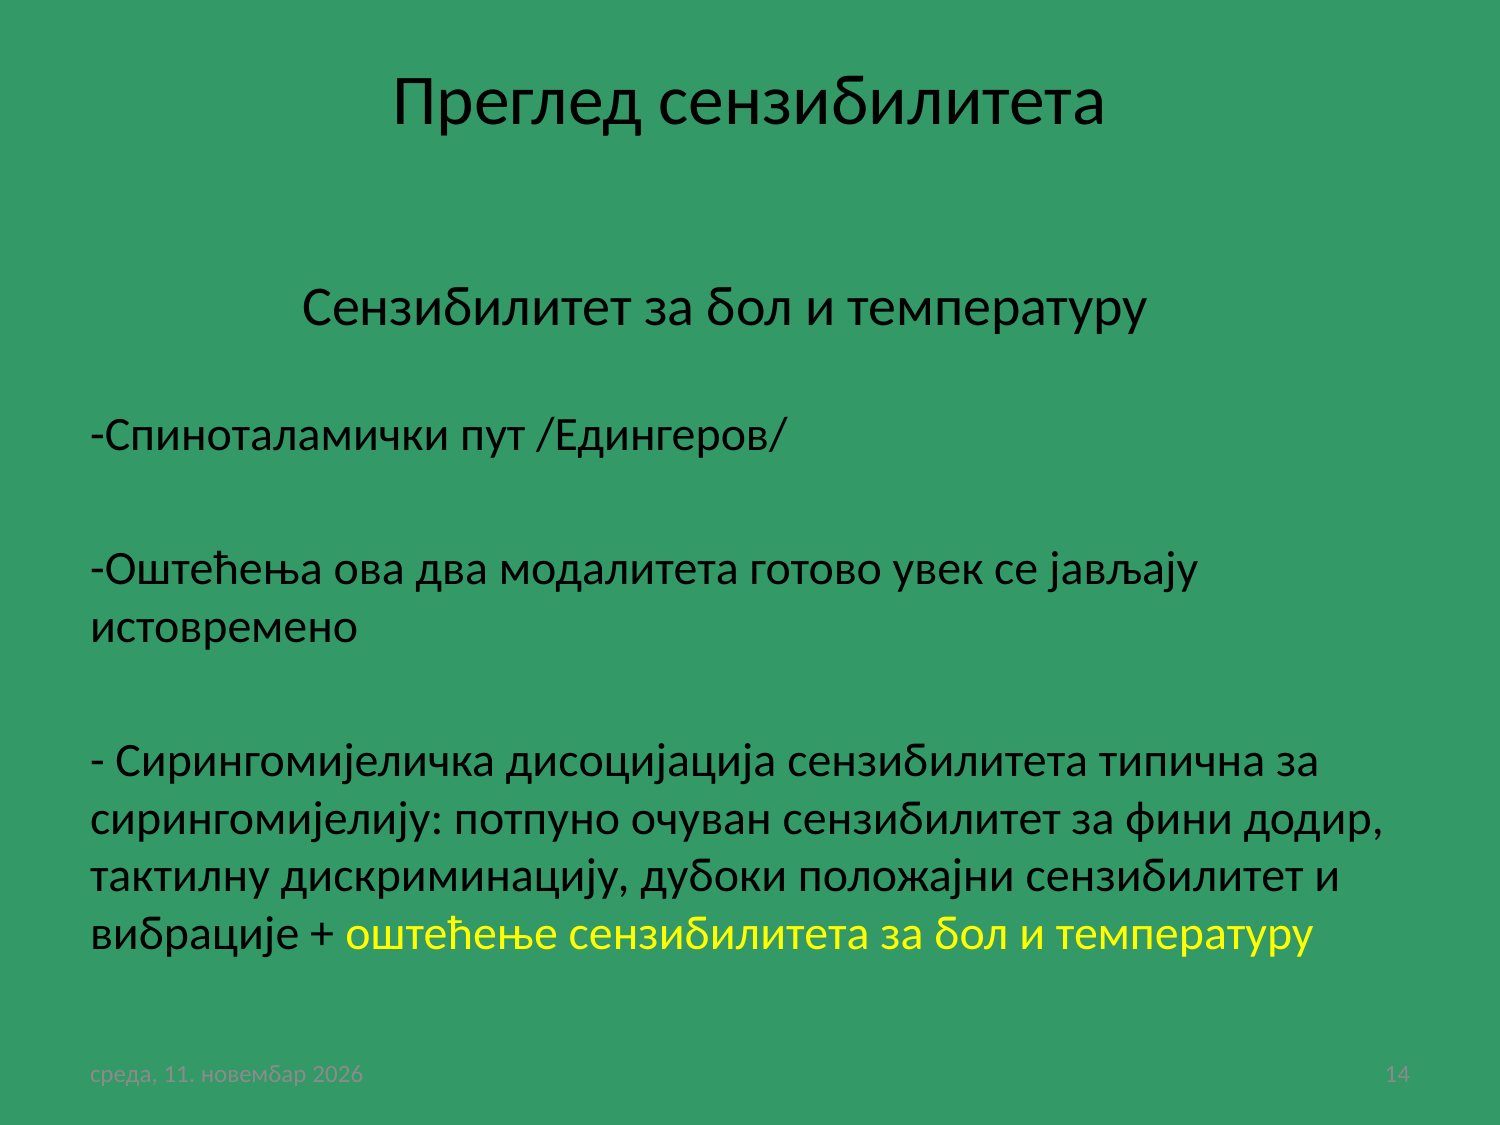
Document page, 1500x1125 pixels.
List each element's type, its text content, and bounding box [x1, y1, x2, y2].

slide_number субота, 30. јануар 2021 [75, 1042, 425, 1103]
title Преглед сензибилитета [75, 45, 1425, 233]
slide_number 14 [1074, 1042, 1425, 1103]
list Сензибилитет за бол и температуру -Спиноталамички пут /Едингеров/ -Оштећења ова два модалитета готово увек се јављају истовремено - Сирингомијеличка дисоцијација сензибилитета типична за сирингомијелију: потпуно очуван сензибилитет за фини додир, тактилну дискриминацију, дубоки положајни сензибилитет и вибрације + оштећење сензибилитета за бол и температуру [75, 262, 1425, 1005]
